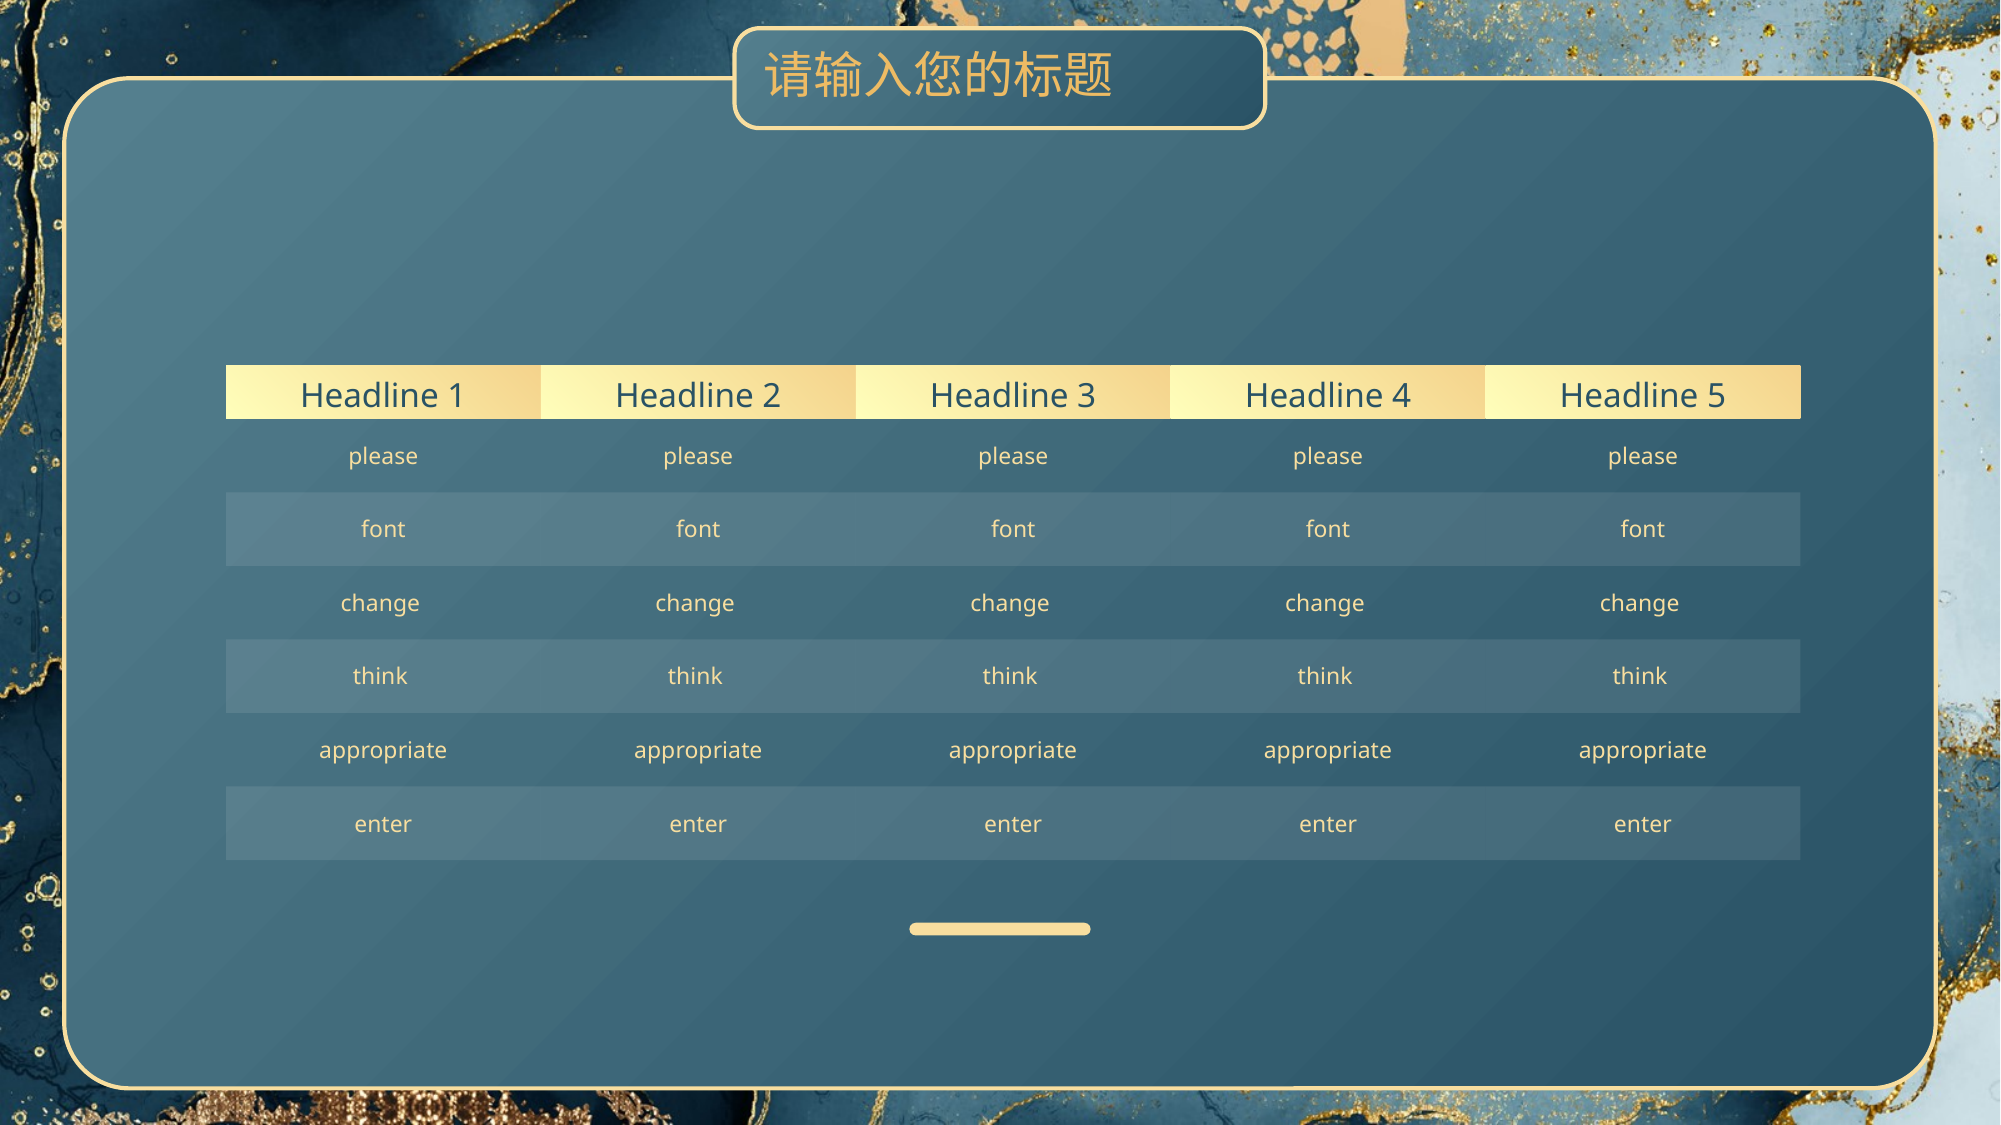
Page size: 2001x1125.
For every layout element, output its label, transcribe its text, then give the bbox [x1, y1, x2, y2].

table_header Headline 1 [226, 365, 541, 419]
table_cell change [1171, 566, 1486, 639]
table_cell change [856, 566, 1171, 639]
table_cell please [226, 419, 541, 492]
table_cell please [856, 419, 1171, 492]
table_cell font [541, 492, 856, 566]
text_box [63, 77, 1937, 1090]
table_cell enter [1171, 786, 1486, 860]
table_header Headline 2 [541, 365, 856, 419]
table_cell think [541, 639, 856, 713]
table_cell enter [226, 786, 541, 860]
table_cell enter [856, 786, 1171, 860]
table_cell appropriate [226, 713, 541, 786]
table_header Headline 4 [1171, 365, 1486, 419]
table_cell change [1486, 566, 1800, 639]
table_cell please [1486, 419, 1800, 492]
table_cell think [1486, 639, 1800, 713]
table_header Headline 5 [1486, 365, 1800, 419]
text_box [733, 27, 1267, 130]
table_header Headline 3 [856, 365, 1171, 419]
table_cell think [1171, 639, 1486, 713]
text_box 请输入您的标题 [748, 36, 1252, 112]
table_cell enter [1486, 786, 1800, 860]
table_cell please [1171, 419, 1486, 492]
table_cell font [226, 492, 541, 566]
table_cell change [226, 566, 541, 639]
table_cell appropriate [1486, 713, 1800, 786]
table_cell appropriate [856, 713, 1171, 786]
table_cell please [541, 419, 856, 492]
table_cell appropriate [1171, 713, 1486, 786]
table_cell font [856, 492, 1171, 566]
table_cell appropriate [541, 713, 856, 786]
table_cell enter [541, 786, 856, 860]
picture [0, 0, 2001, 1125]
table_cell font [1171, 492, 1486, 566]
table_cell font [1486, 492, 1800, 566]
table_cell think [226, 639, 541, 713]
table_cell think [856, 639, 1171, 713]
text_box [908, 921, 1092, 937]
table_cell change [541, 566, 856, 639]
